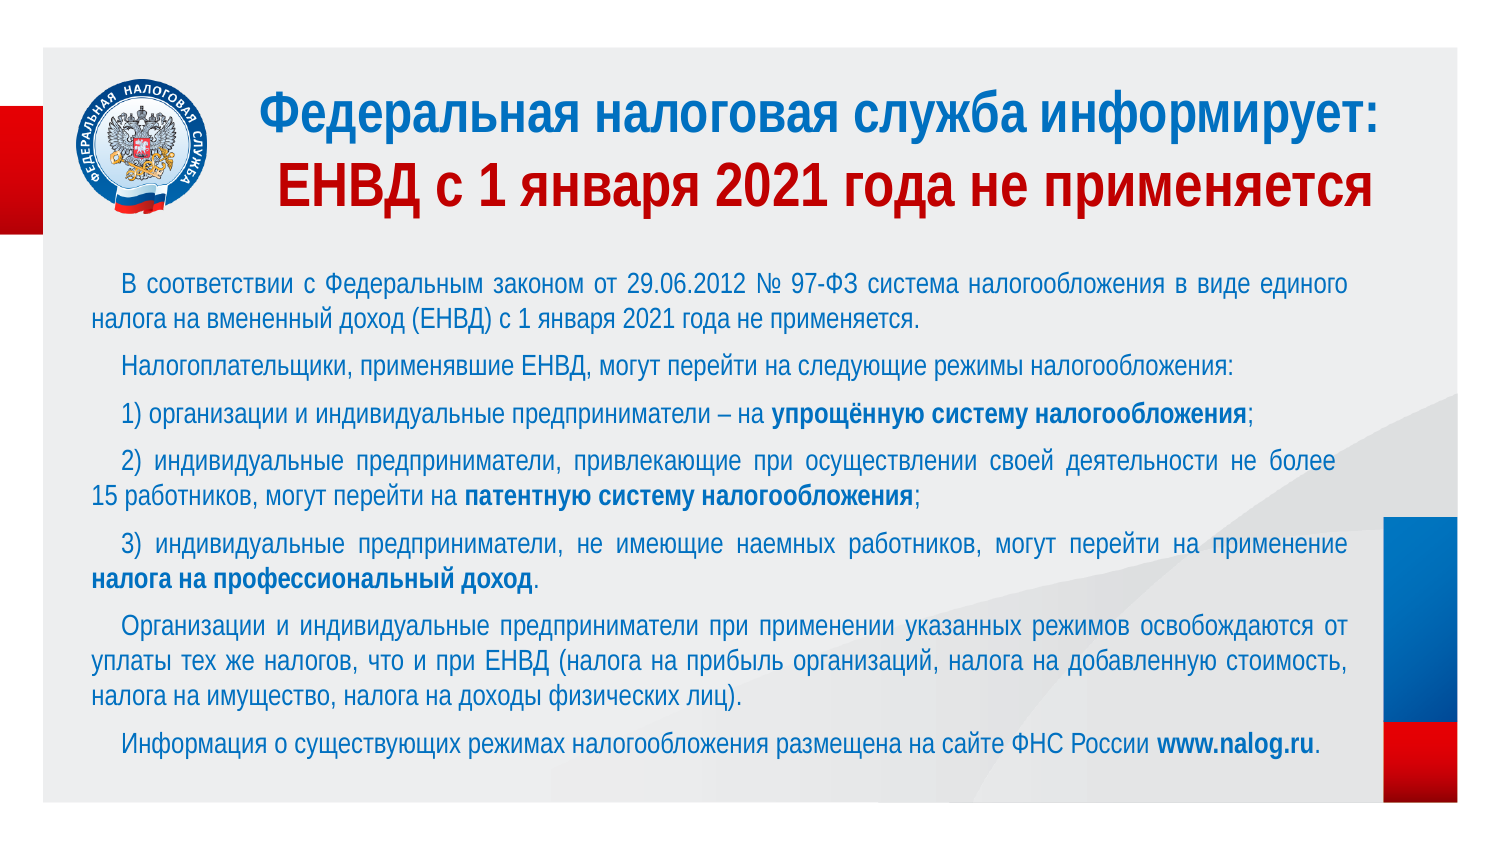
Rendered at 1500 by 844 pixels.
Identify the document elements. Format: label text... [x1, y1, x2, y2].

text_box В соответствии с Федеральным законом от 29.06.2012 № 97-ФЗ система налогообложения в виде единого налога на вмененный доход (ЕНВД) с 1 января 2021 года не применяется. Налогоплательщики, применявшие ЕНВД, могут перейти на следующие режимы налогообложения: 1) организации и индивидуальные предприниматели – на упрощённую систему налогообложения; 2) индивидуальные предприниматели, привлекающие при осуществлении своей деятельности не более 15 работников, могут перейти на патентную систему налогообложения; 3) индивидуальные предприниматели, не имеющие наемных работников, могут перейти на применение налога на профессиональный доход. Организации и индивидуальные предприниматели при применении указанных режимов освобождаются от уплаты тех же налогов, что и при ЕНВД (налога на прибыль организаций, налога на добавленную стоимость, налога на имущество, налога на доходы физических лиц). Информация о существующих режимах налогообложения размещена на сайте ФНС России www.nalog.ru. [76, 256, 1365, 767]
title Федеральная налоговая служба информирует: ЕНВД с 1 января 2021 года не применяется [242, 69, 1412, 224]
picture [0, 0, 1500, 844]
